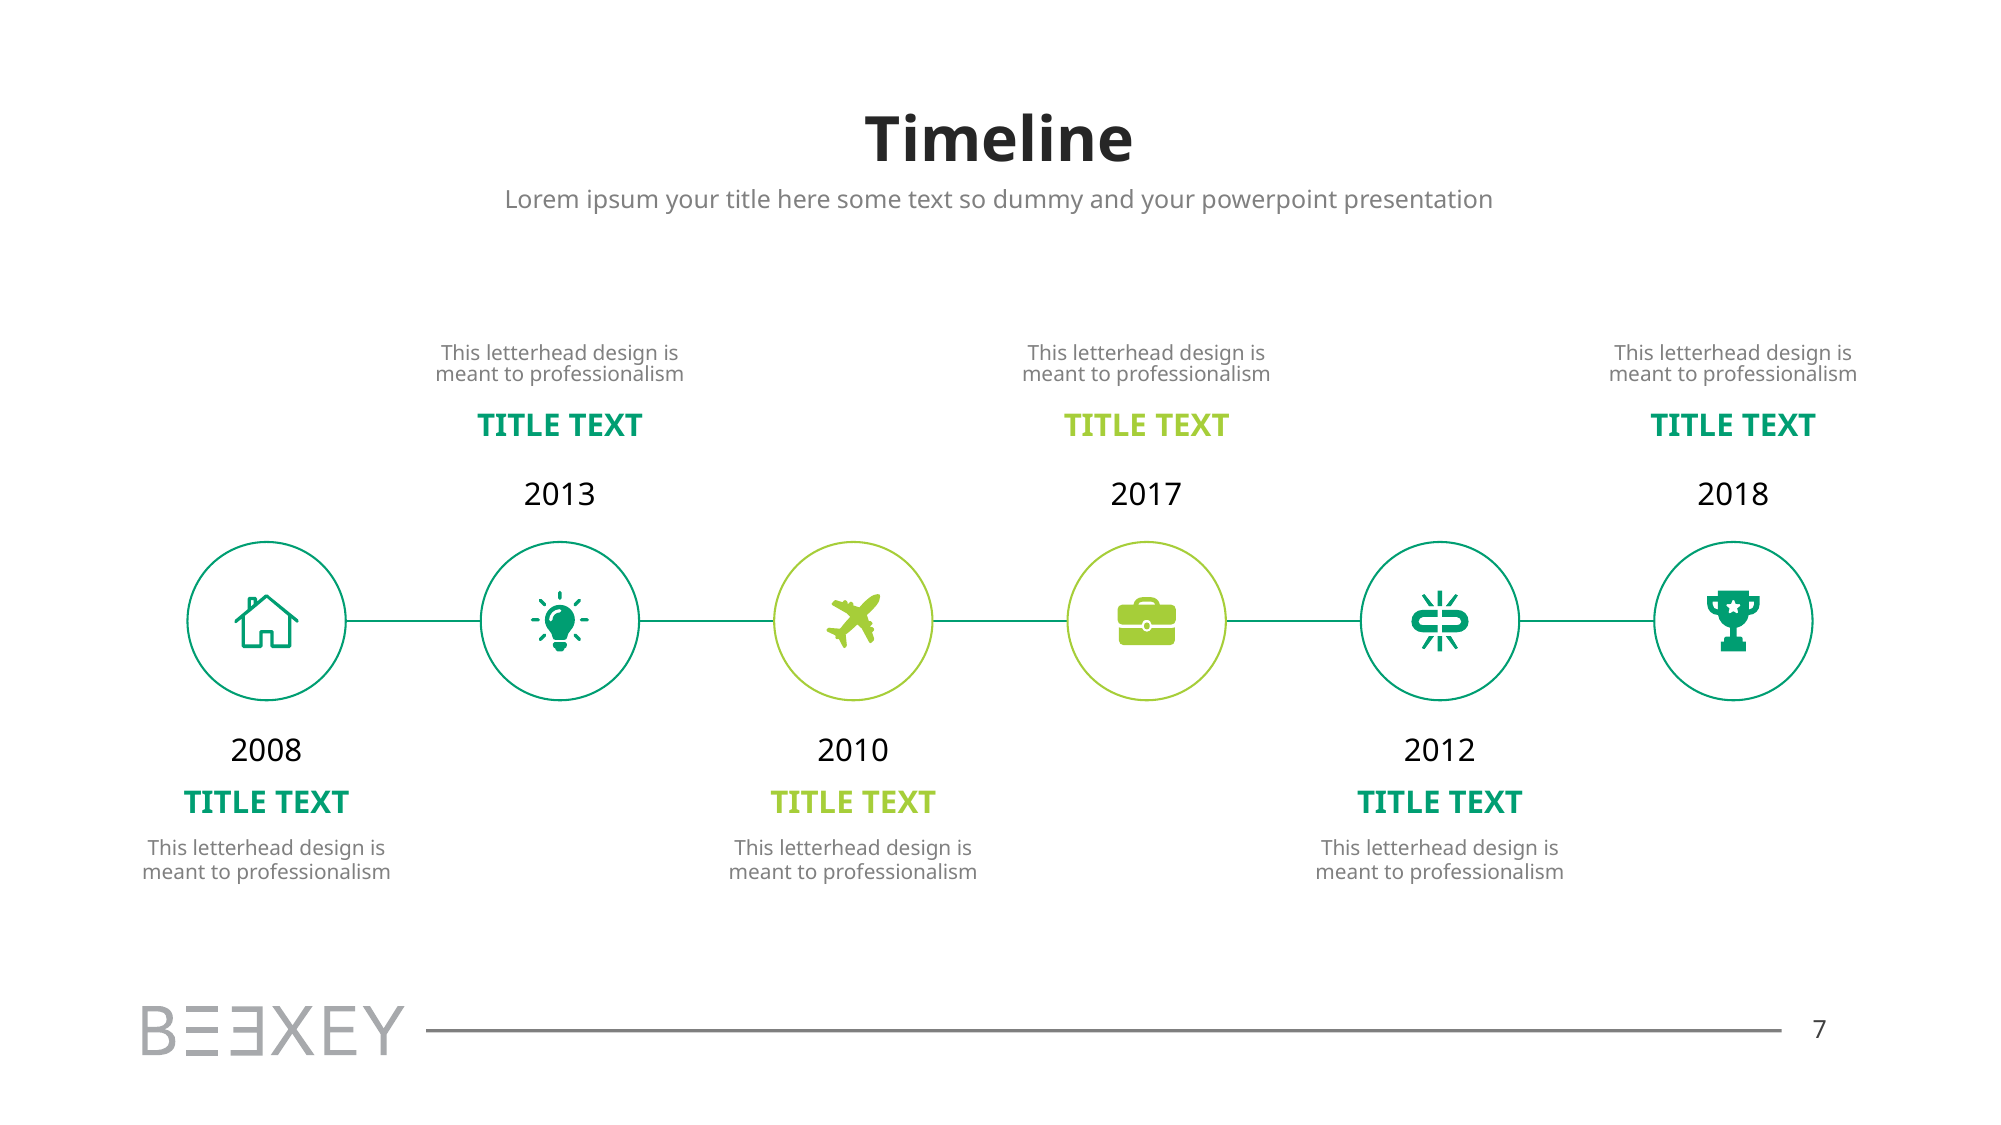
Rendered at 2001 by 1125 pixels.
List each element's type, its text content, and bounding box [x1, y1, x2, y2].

title Timeline [137, 100, 1863, 179]
list Lorem ipsum your title here some text so dummy and your powerpoint presentation [137, 179, 1863, 226]
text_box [137, 330, 1863, 904]
slide_number 7 [1781, 992, 1858, 1069]
